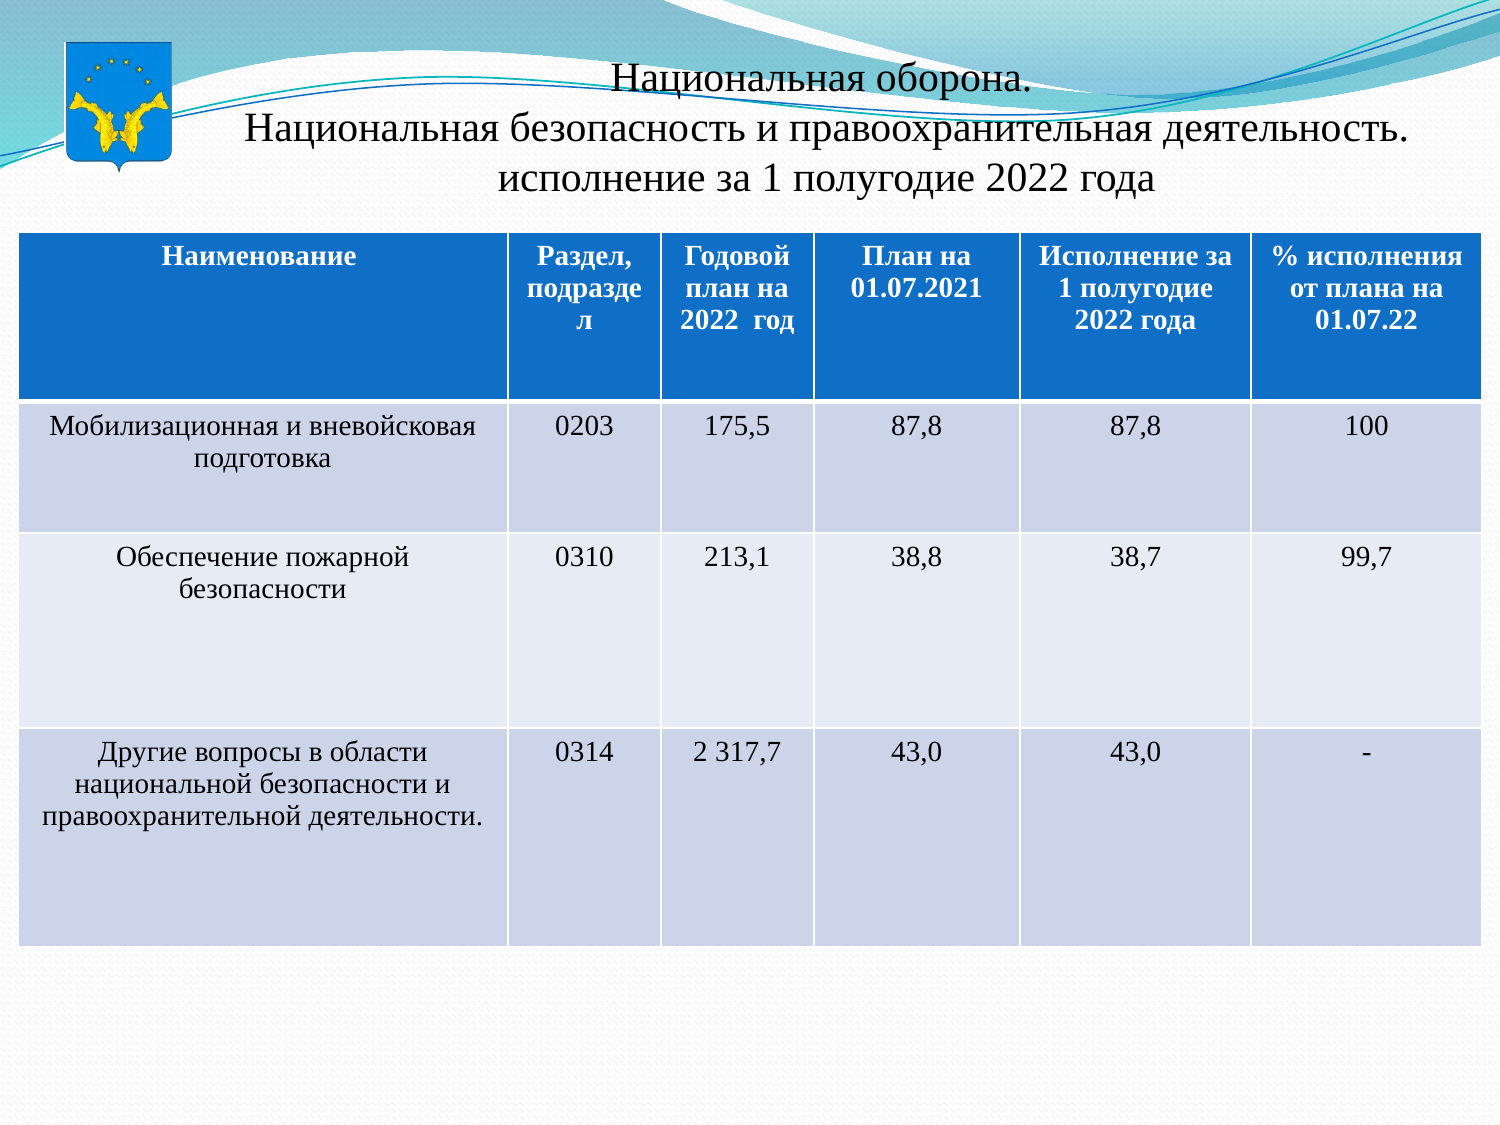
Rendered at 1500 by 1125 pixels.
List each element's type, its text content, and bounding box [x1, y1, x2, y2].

table_header План на 01.07.2021 [815, 233, 1019, 399]
table_cell 2 317,7 [662, 729, 813, 946]
table_header Исполнение за 1 полугодие 2022 года [1021, 233, 1250, 399]
picture [64, 42, 172, 173]
table_header Годовой план на 2022 год [662, 233, 813, 399]
table_cell - [1252, 729, 1481, 946]
table_cell 213,1 [662, 534, 813, 727]
table_cell 100 [1252, 404, 1481, 532]
table_header Раздел, подраздел [509, 233, 660, 399]
table_cell 38,7 [1021, 534, 1250, 727]
table_cell 87,8 [815, 404, 1019, 532]
table_cell 99,7 [1252, 534, 1481, 727]
table_cell 43,0 [1021, 729, 1250, 946]
table_cell 43,0 [815, 729, 1019, 946]
table_cell 175,5 [662, 404, 813, 532]
table_cell 38,8 [815, 534, 1019, 727]
table_cell Мобилизационная и вневойсковая подготовка [19, 404, 507, 532]
table_cell 0203 [509, 404, 660, 532]
table_cell Другие вопросы в области национальной безопасности и правоохранительной деятельности. [19, 729, 507, 946]
table_header Наименование [19, 233, 507, 399]
table_cell Обеспечение пожарной безопасности [19, 534, 507, 727]
text_box Национальная оборона. Национальная безопасность и правоохранительная деятельность. исполнение за 1 полугодие 2022 года [182, 42, 1471, 208]
table_cell 87,8 [1021, 404, 1250, 532]
table_cell 0314 [509, 729, 660, 946]
table_header % исполнения от плана на 01.07.22 [1252, 233, 1481, 399]
table_cell 0310 [509, 534, 660, 727]
